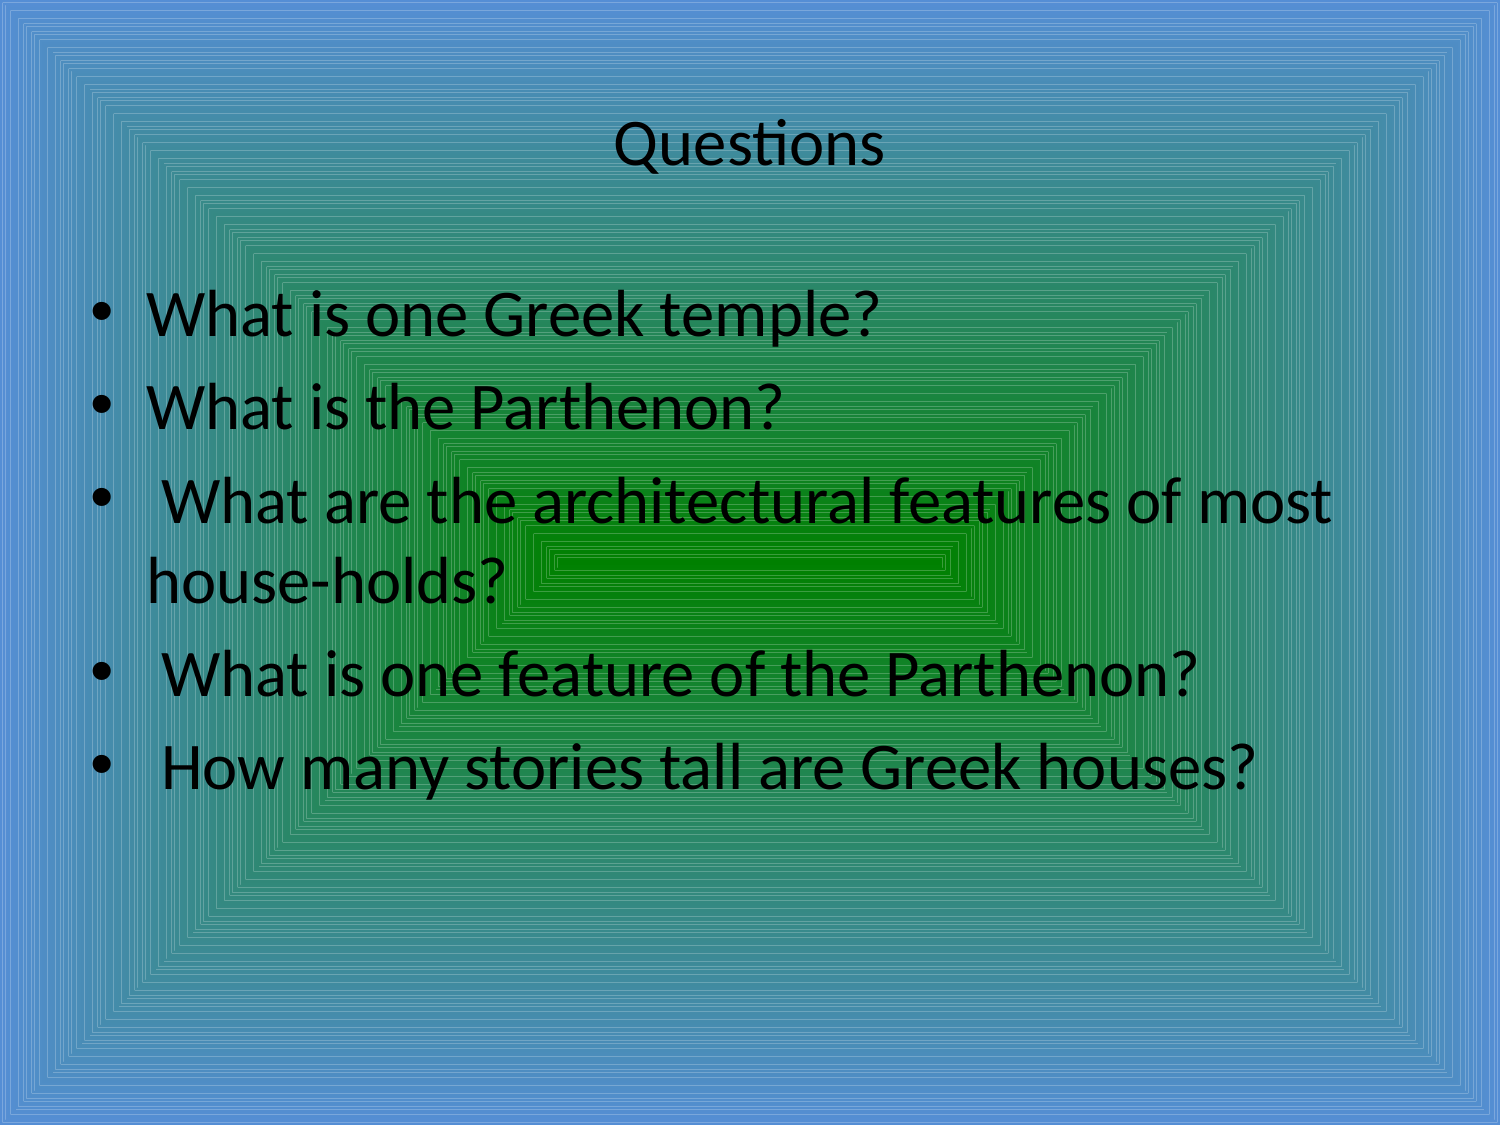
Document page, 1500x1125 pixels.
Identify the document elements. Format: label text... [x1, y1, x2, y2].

list What is one Greek temple? What is the Parthenon? What are the architectural features of most house-holds? What is one feature of the Parthenon? How many stories tall are Greek houses? [75, 262, 1425, 1005]
title Questions [75, 45, 1425, 233]
